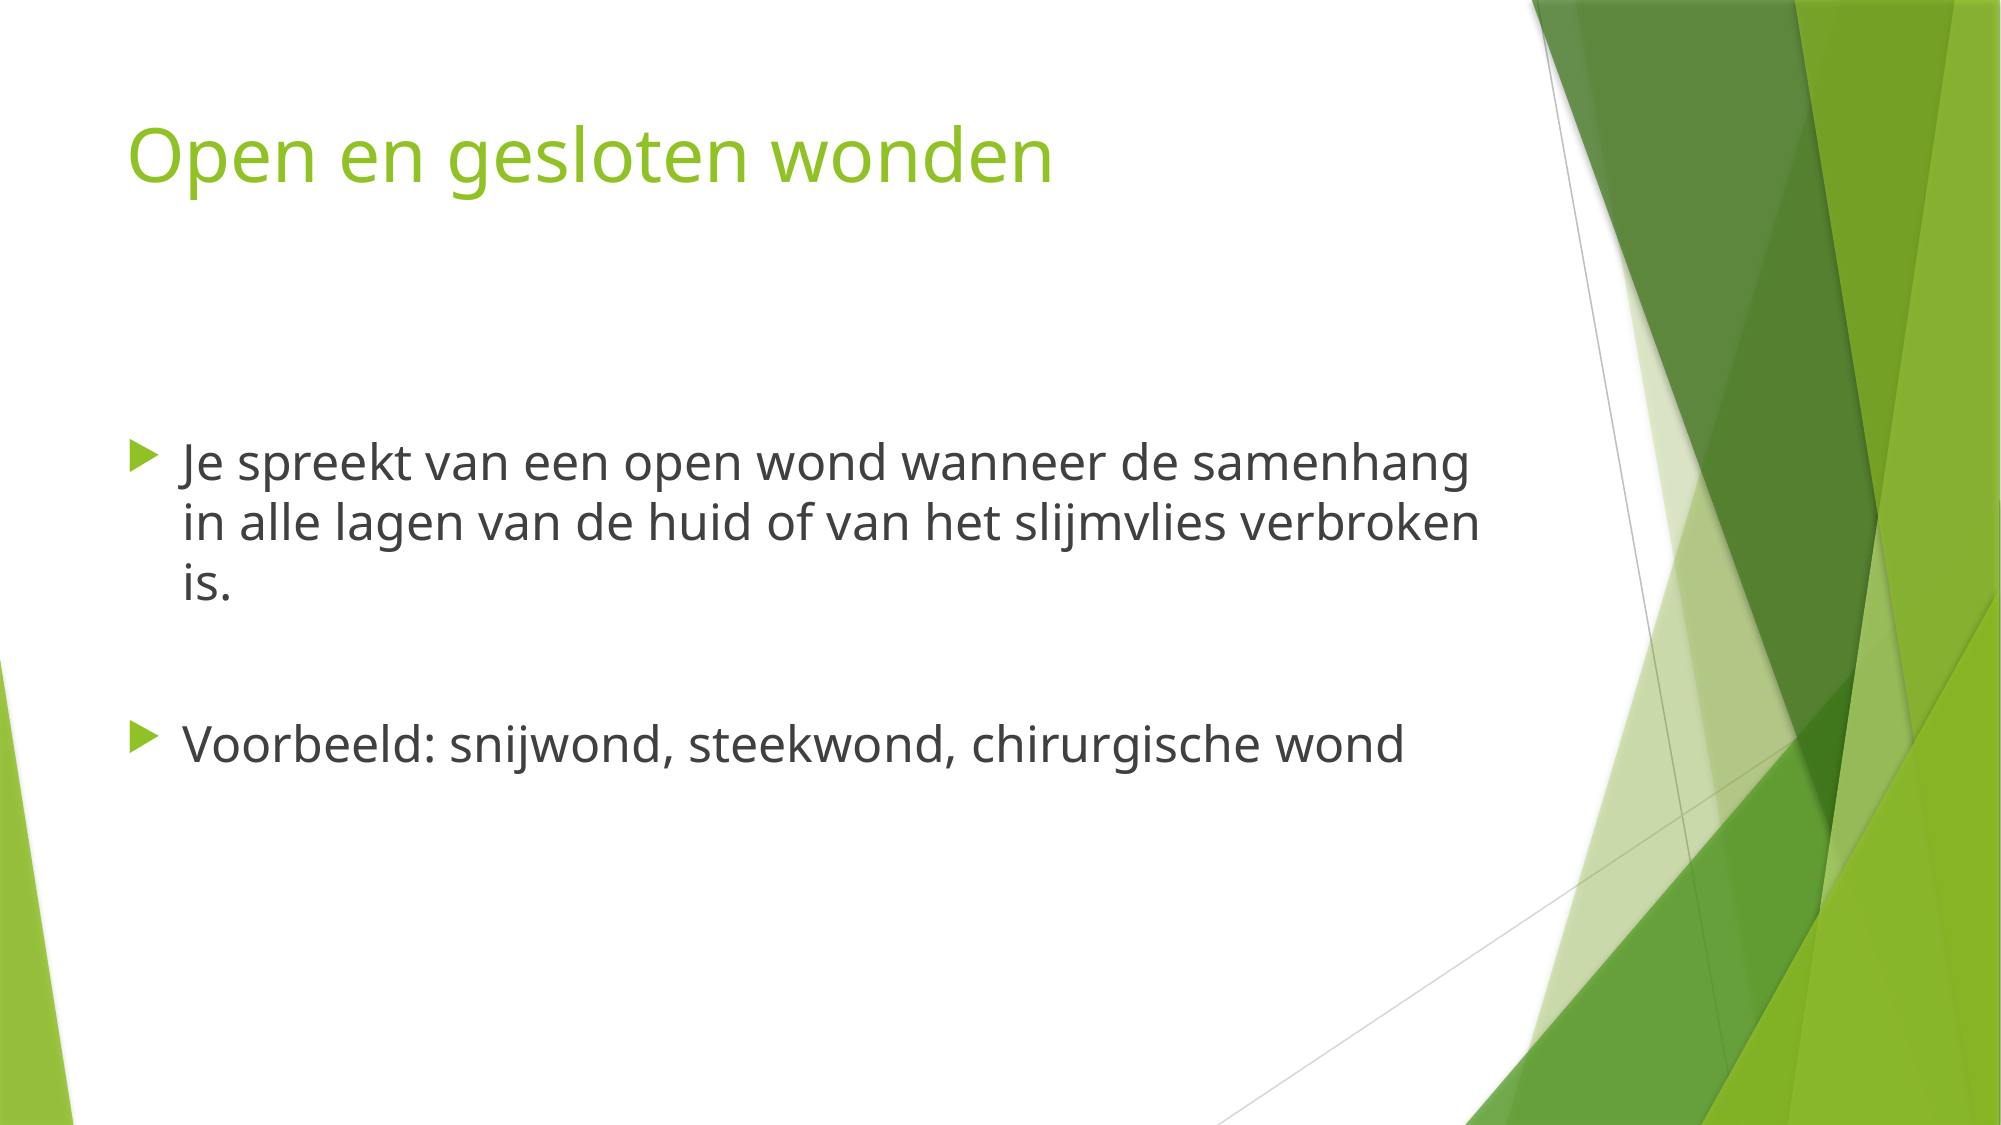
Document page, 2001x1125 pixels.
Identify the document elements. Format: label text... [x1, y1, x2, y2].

list Je spreekt van een open wond wanneer de samenhang in alle lagen van de huid of van het slijmvlies verbroken is. Voorbeeld: snijwond, steekwond, chirurgische wond [111, 261, 1522, 992]
title Open en gesloten wonden [111, 99, 1522, 219]
